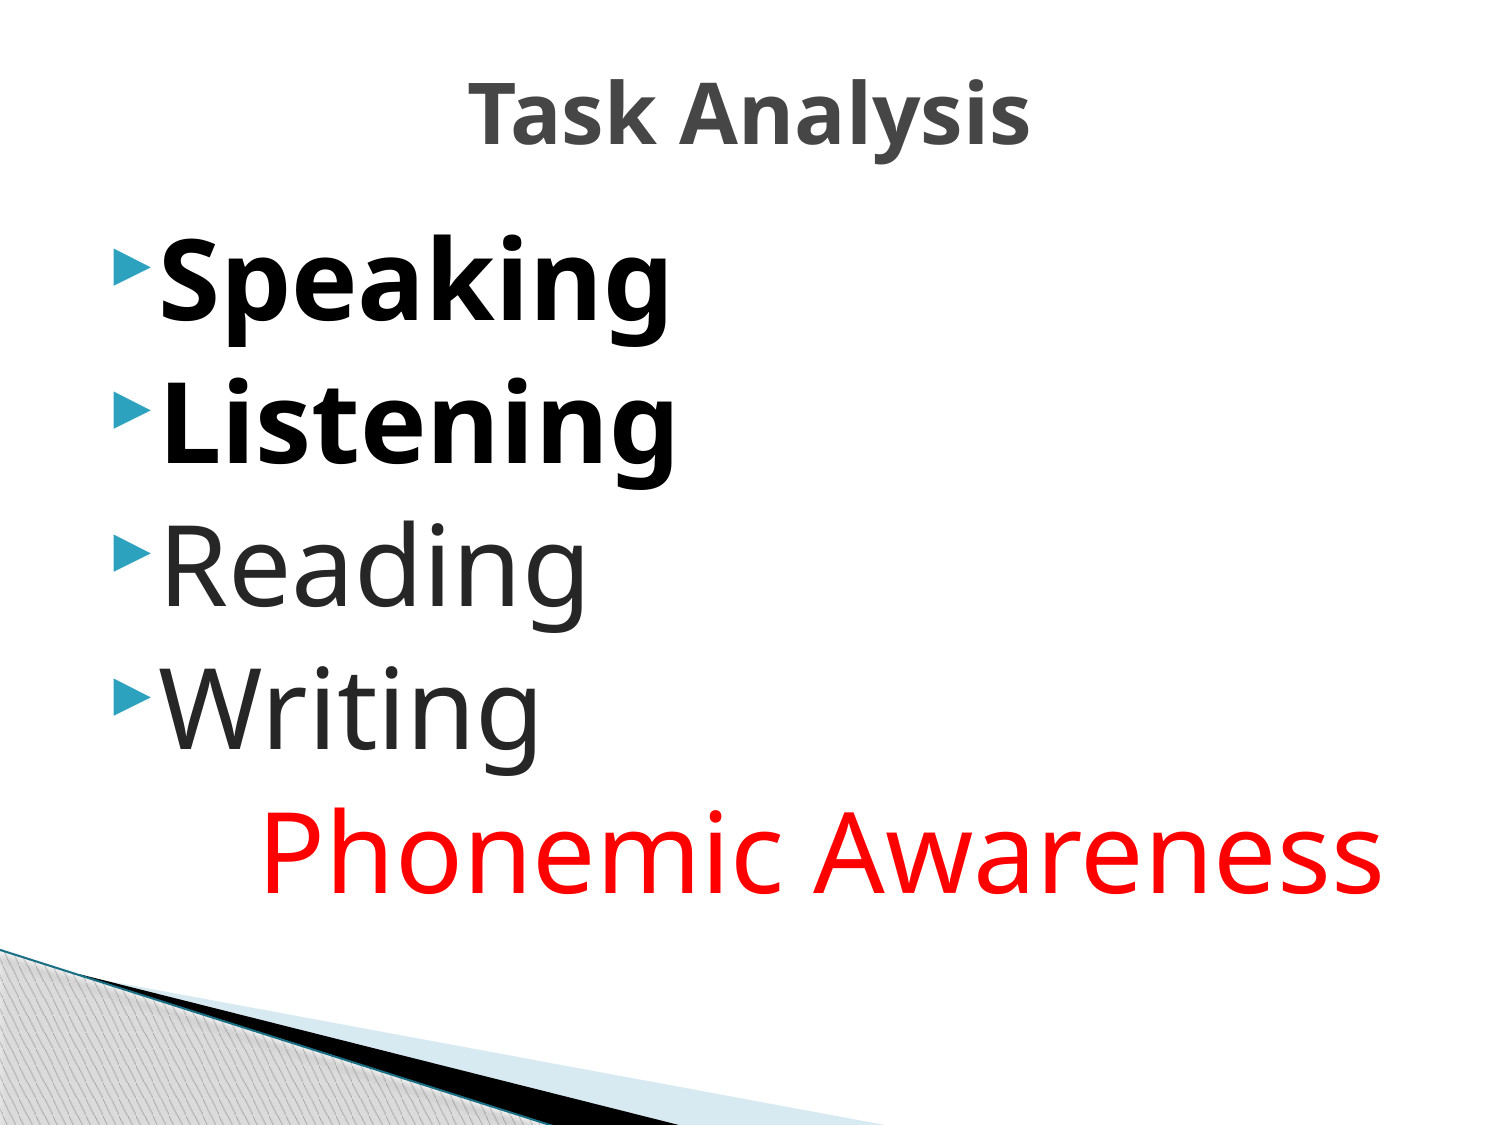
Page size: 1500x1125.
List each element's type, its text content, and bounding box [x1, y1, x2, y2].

list Speaking Listening Reading Writing Phonemic Awareness [75, 200, 1425, 986]
title Task Analysis [75, 45, 1425, 175]
